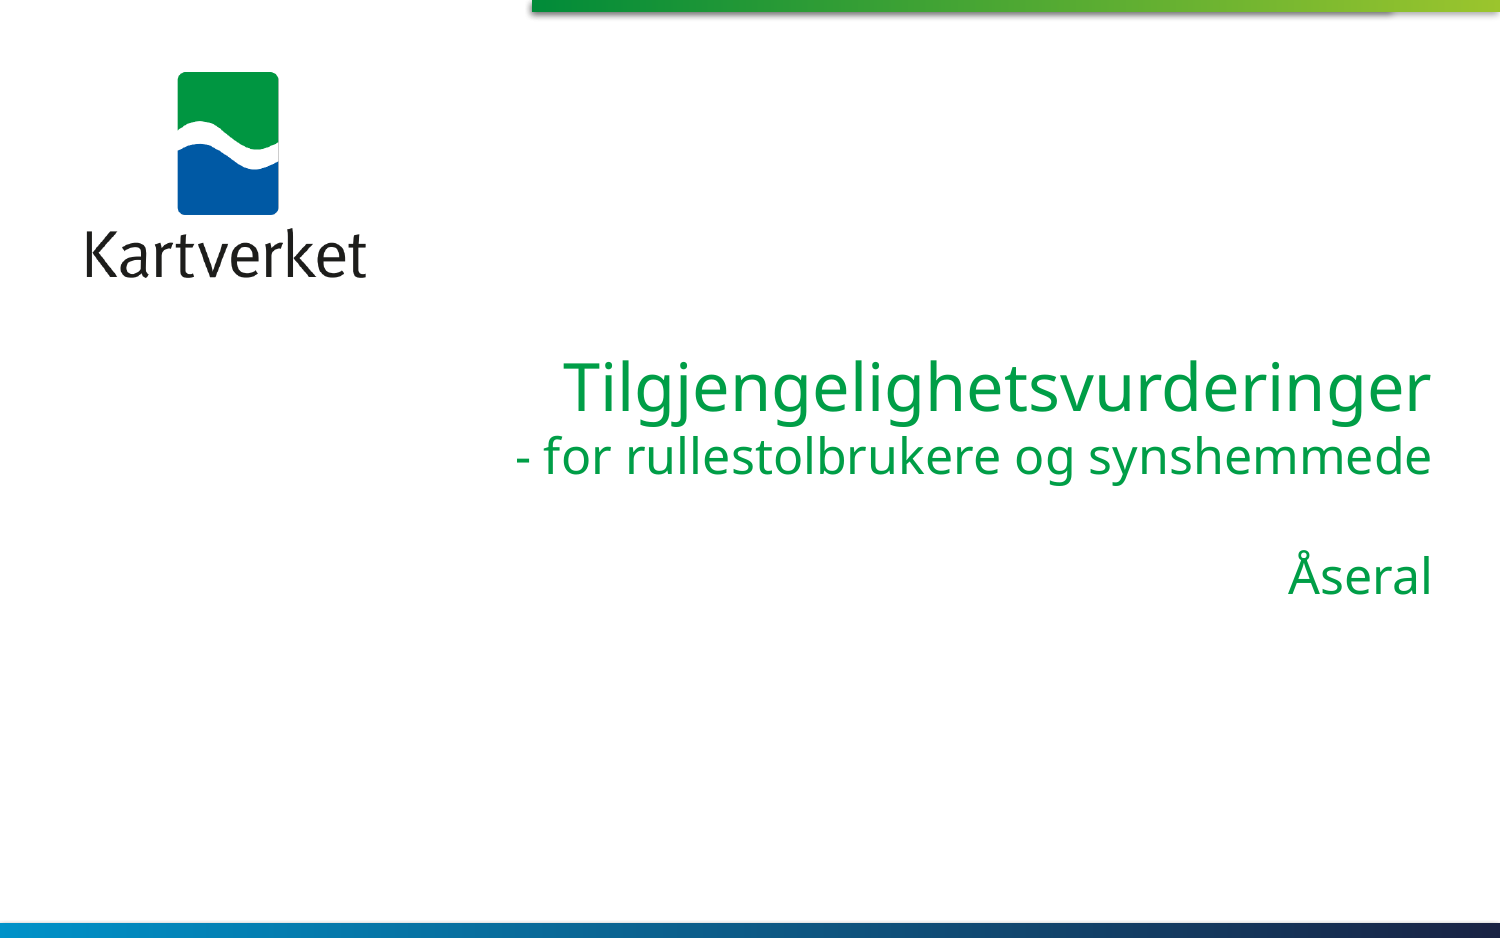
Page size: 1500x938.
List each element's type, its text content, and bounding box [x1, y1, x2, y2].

text_box Tilgjengelighetsvurderinger - for rullestolbrukere og synshemmede Åseral [66, 337, 1449, 613]
